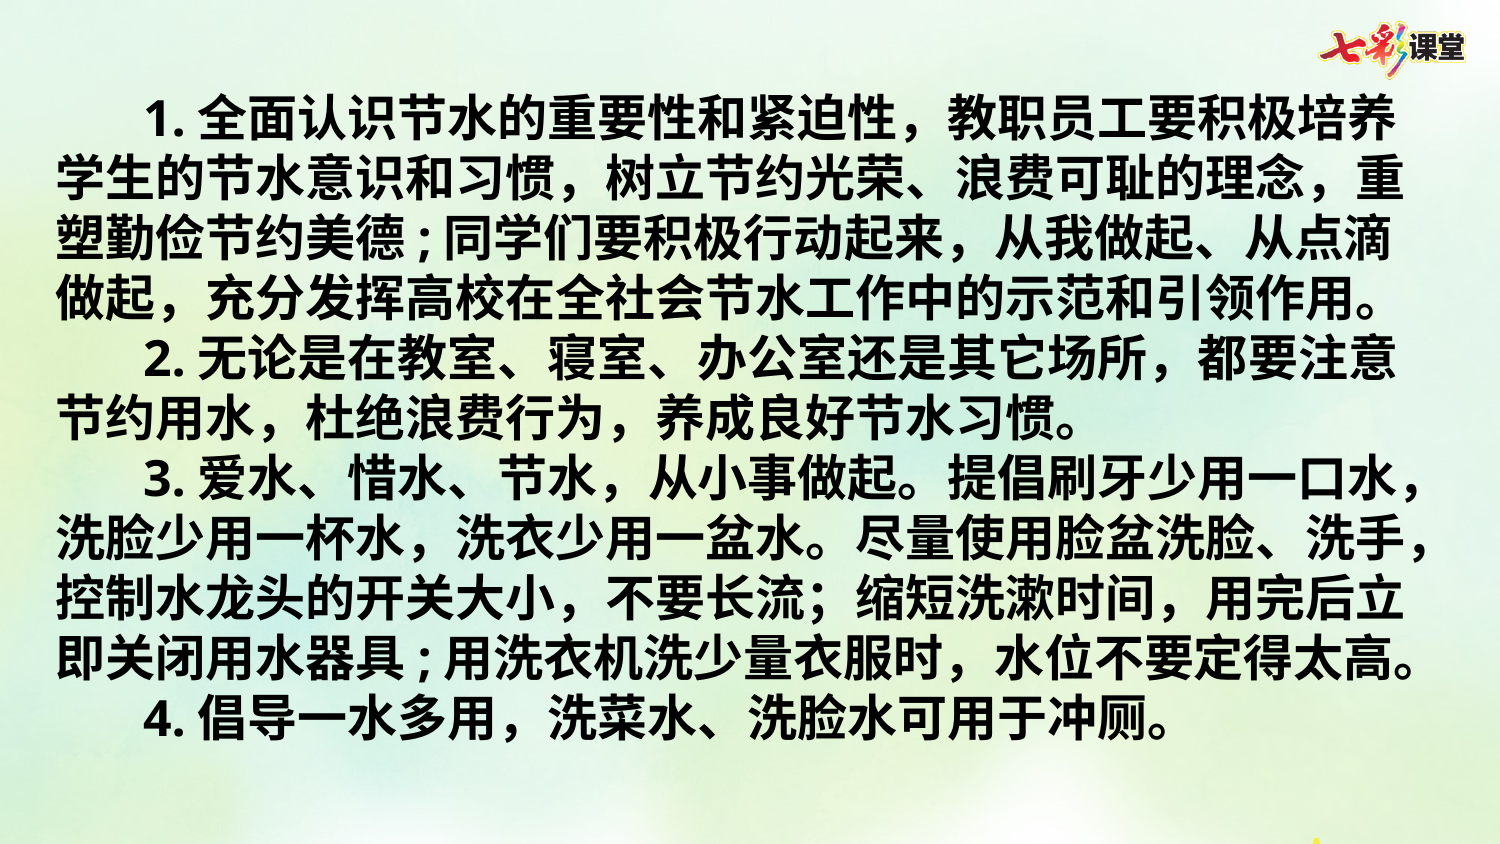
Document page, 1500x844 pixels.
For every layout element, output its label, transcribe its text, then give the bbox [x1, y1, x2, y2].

picture [0, 0, 1500, 844]
text_box 1.全面认识节水的重要性和紧迫性，教职员工要积极培养学生的节水意识和习惯，树立节约光荣、浪费可耻的理念，重塑勤俭节约美德;同学们要积极行动起来，从我做起、从点滴做起，充分发挥高校在全社会节水工作中的示范和引领作用。 2.无论是在教室、寝室、办公室还是其它场所，都要注意节约用水，杜绝浪费行为，养成良好节水习惯。 3.爱水、惜水、节水，从小事做起。提倡刷牙少用一口水，洗脸少用一杯水，洗衣少用一盆水。尽量使用脸盆洗脸、洗手，控制水龙头的开关大小，不要长流；缩短洗漱时间，用完后立即关闭用水器具;用洗衣机洗少量衣服时，水位不要定得太高。 4.倡导一水多用，洗菜水、洗脸水可用于冲厕。 [40, 79, 1458, 754]
